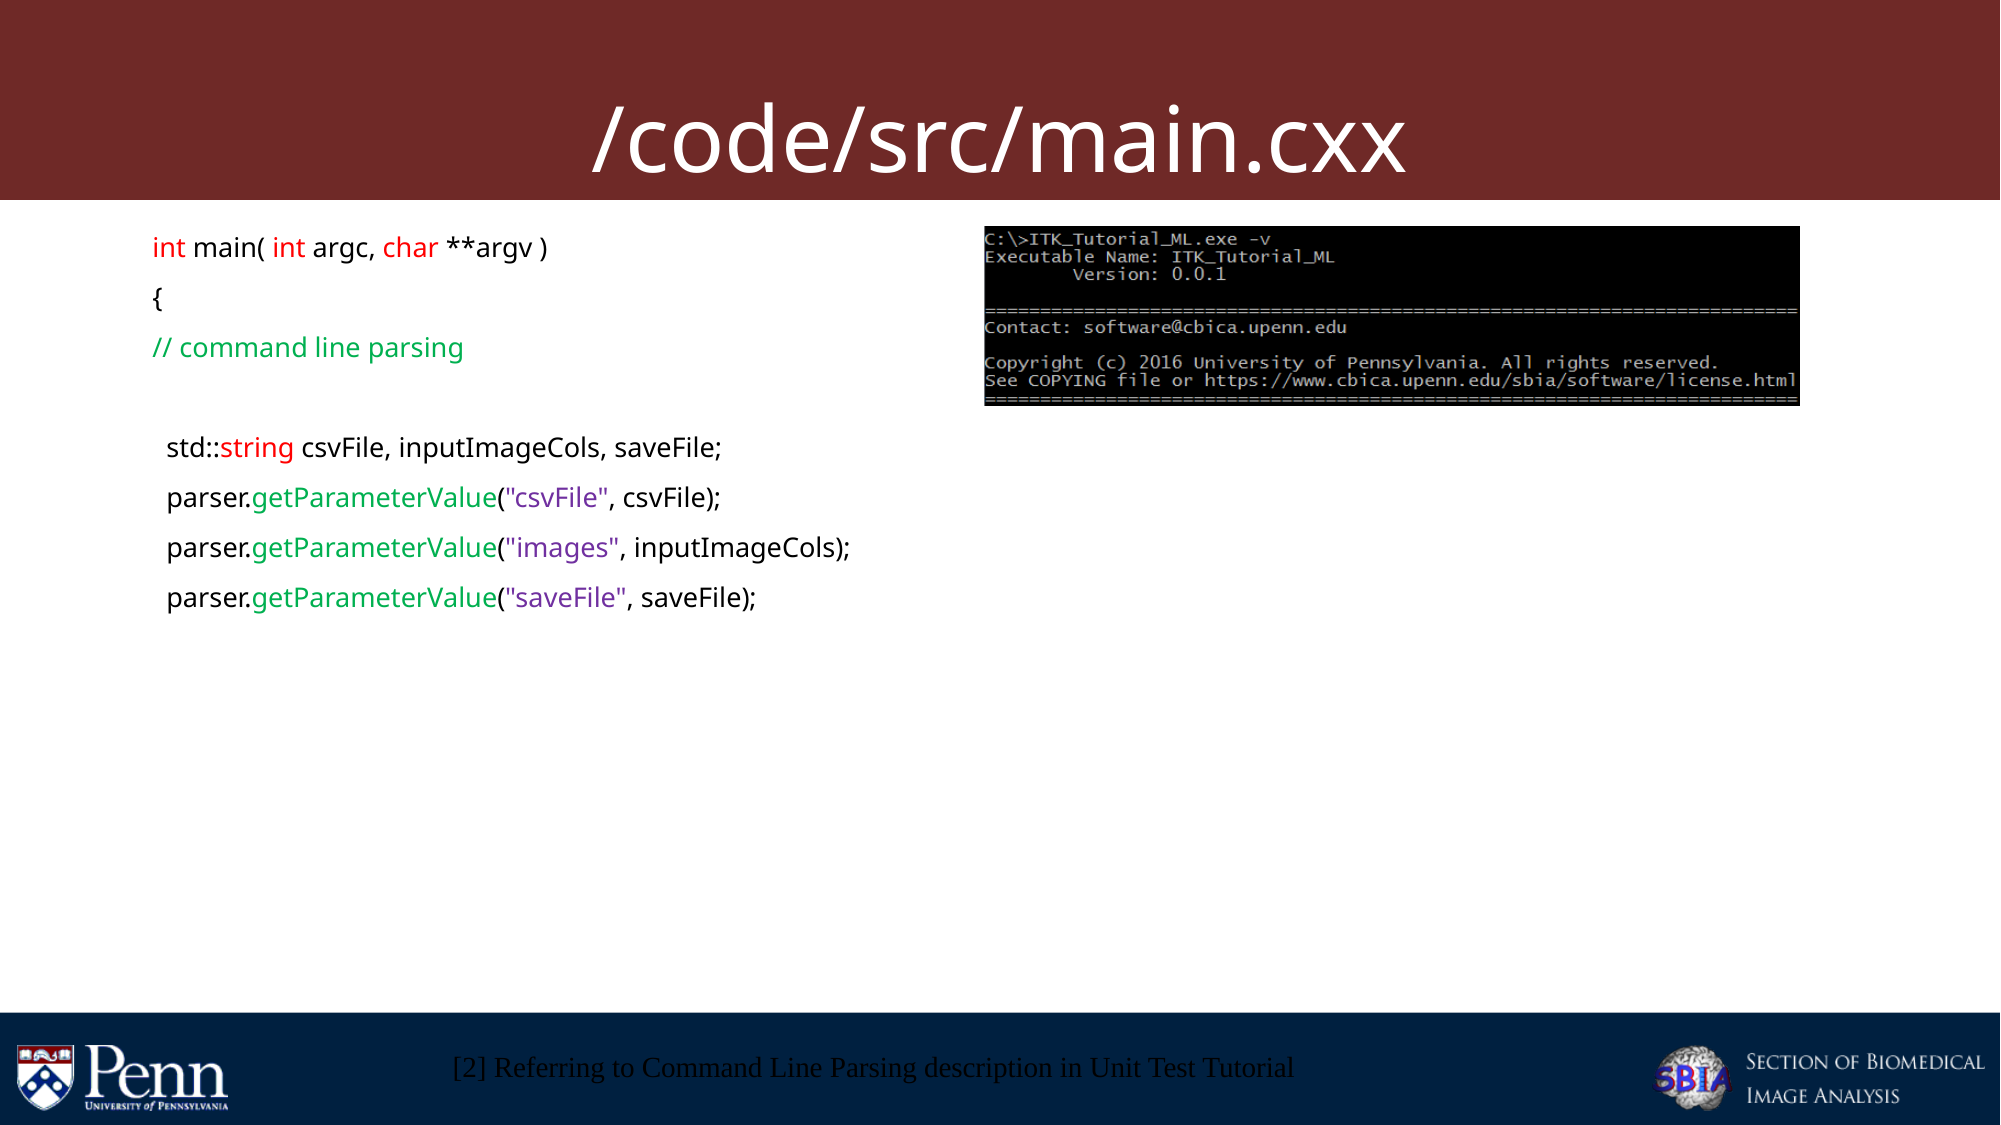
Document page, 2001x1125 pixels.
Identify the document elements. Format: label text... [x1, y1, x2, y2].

list int main( int argc, char **argv ) { // command line parsing std::string csvFile, inputImageCols, saveFile; parser.getParameterValue("csvFile", csvFile); parser.getParameterValue("images", inputImageCols); parser.getParameterValue("saveFile", saveFile); [137, 226, 985, 987]
footer [2] Referring to Command Line Parsing description in Unit Test Tutorial [262, 1035, 1485, 1096]
title /code/src/main.cxx [137, 0, 1863, 200]
picture [1652, 1044, 1985, 1112]
picture [17, 1045, 228, 1111]
picture [984, 226, 1800, 406]
